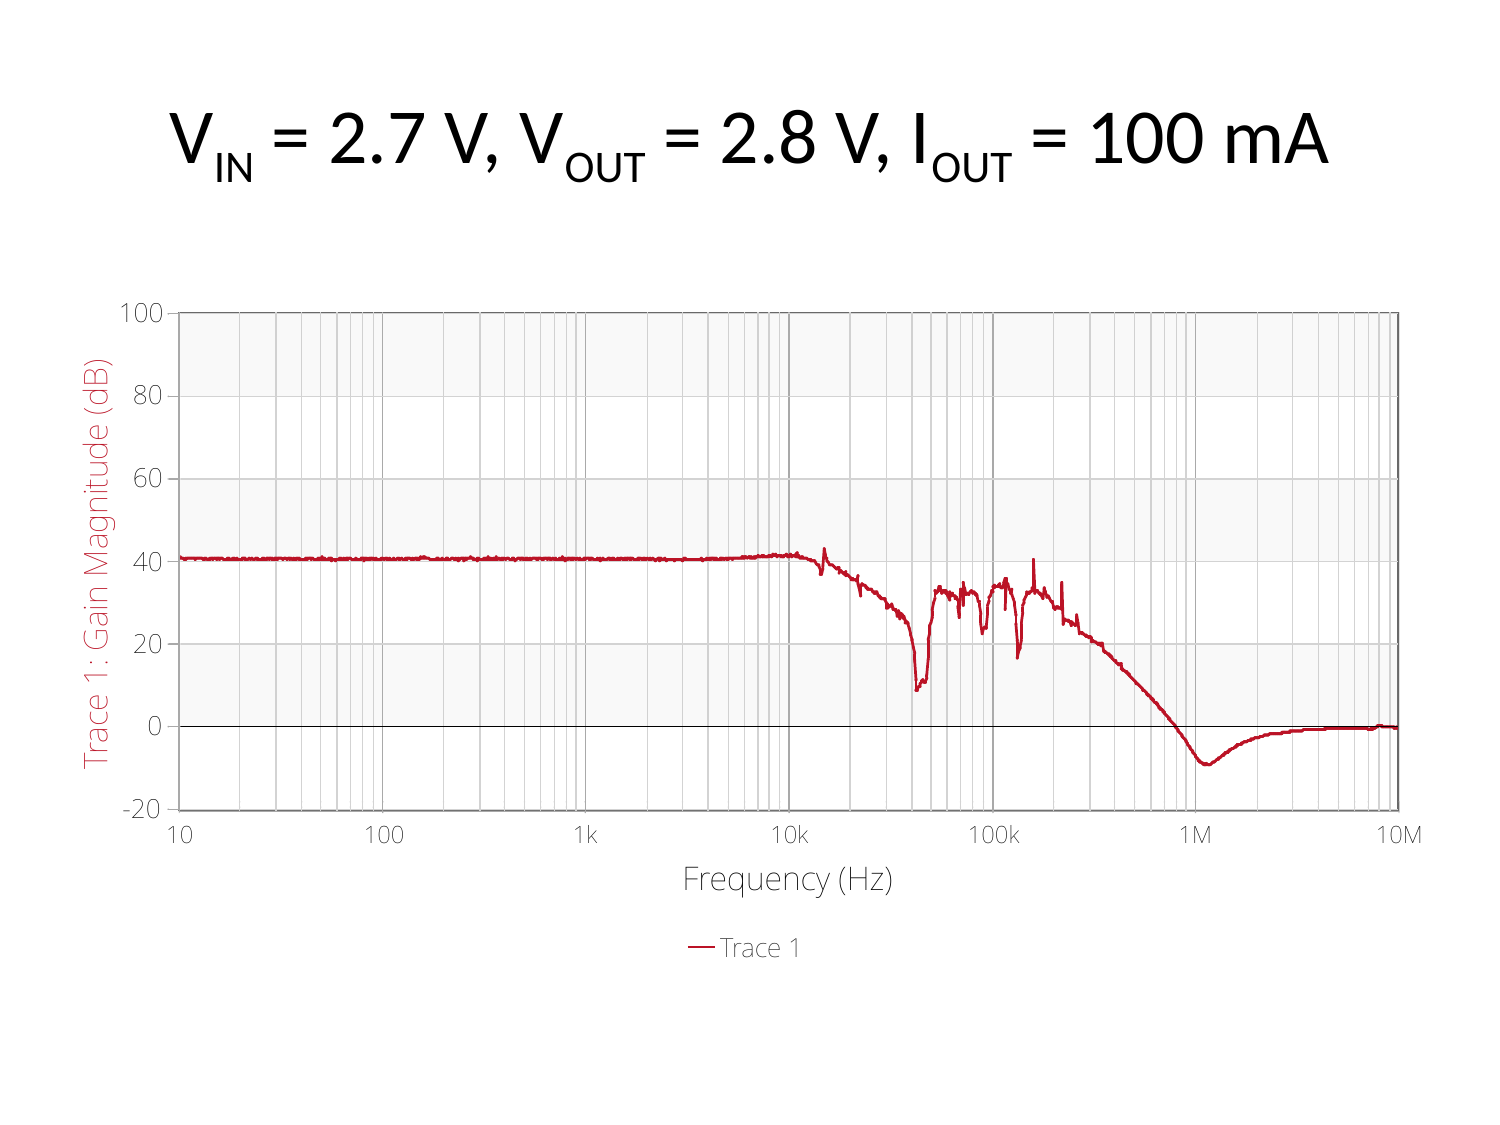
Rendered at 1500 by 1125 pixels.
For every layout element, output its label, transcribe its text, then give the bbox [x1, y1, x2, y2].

title VIN = 2.7 V, VOUT = 2.8 V, IOUT = 100 mA [75, 45, 1425, 233]
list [74, 296, 1426, 972]
